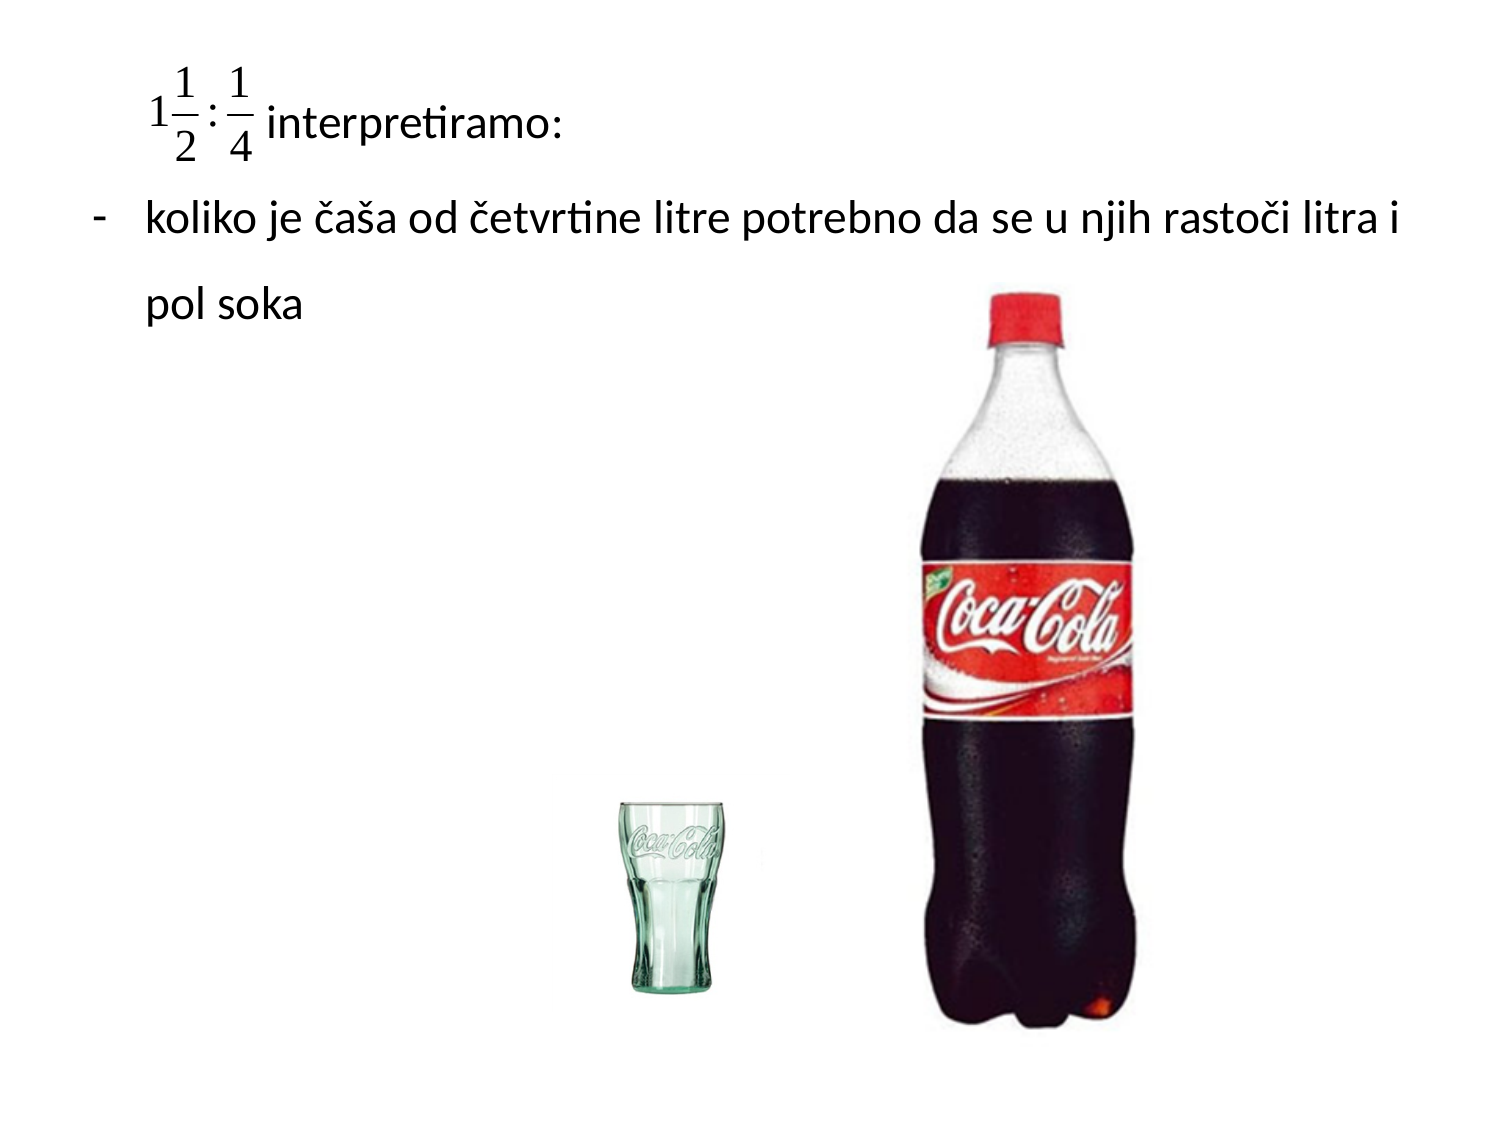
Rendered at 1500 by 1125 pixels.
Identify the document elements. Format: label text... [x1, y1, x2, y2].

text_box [147, 54, 260, 170]
picture [552, 774, 790, 1012]
list interpretiramo: koliko je čaša od četvrtine litre potrebno da se u njih rastoči litra i pol soka [76, 54, 1428, 339]
picture [832, 282, 1233, 1047]
